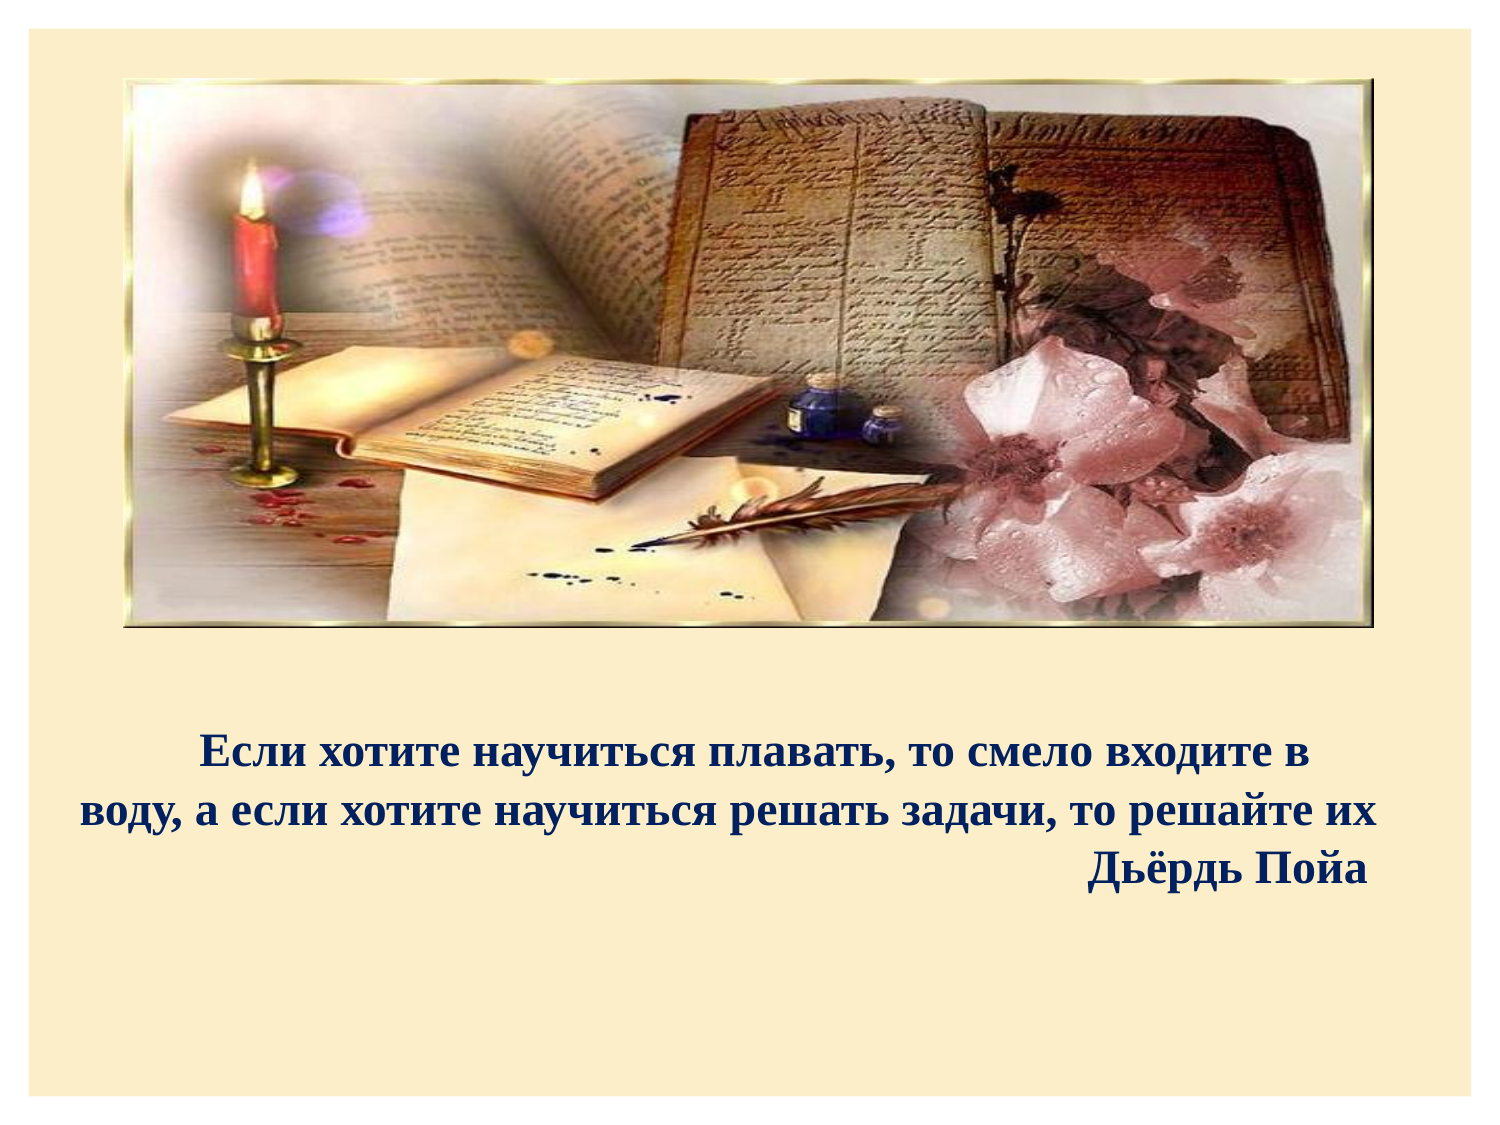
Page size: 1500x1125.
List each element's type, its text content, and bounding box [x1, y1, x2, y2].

picture [123, 78, 1374, 628]
text_box Если хотите научиться плавать, то смело входите в воду, а если хотите научиться решать задачи, то решайте их Дьёрдь Пойа [64, 645, 1443, 1016]
